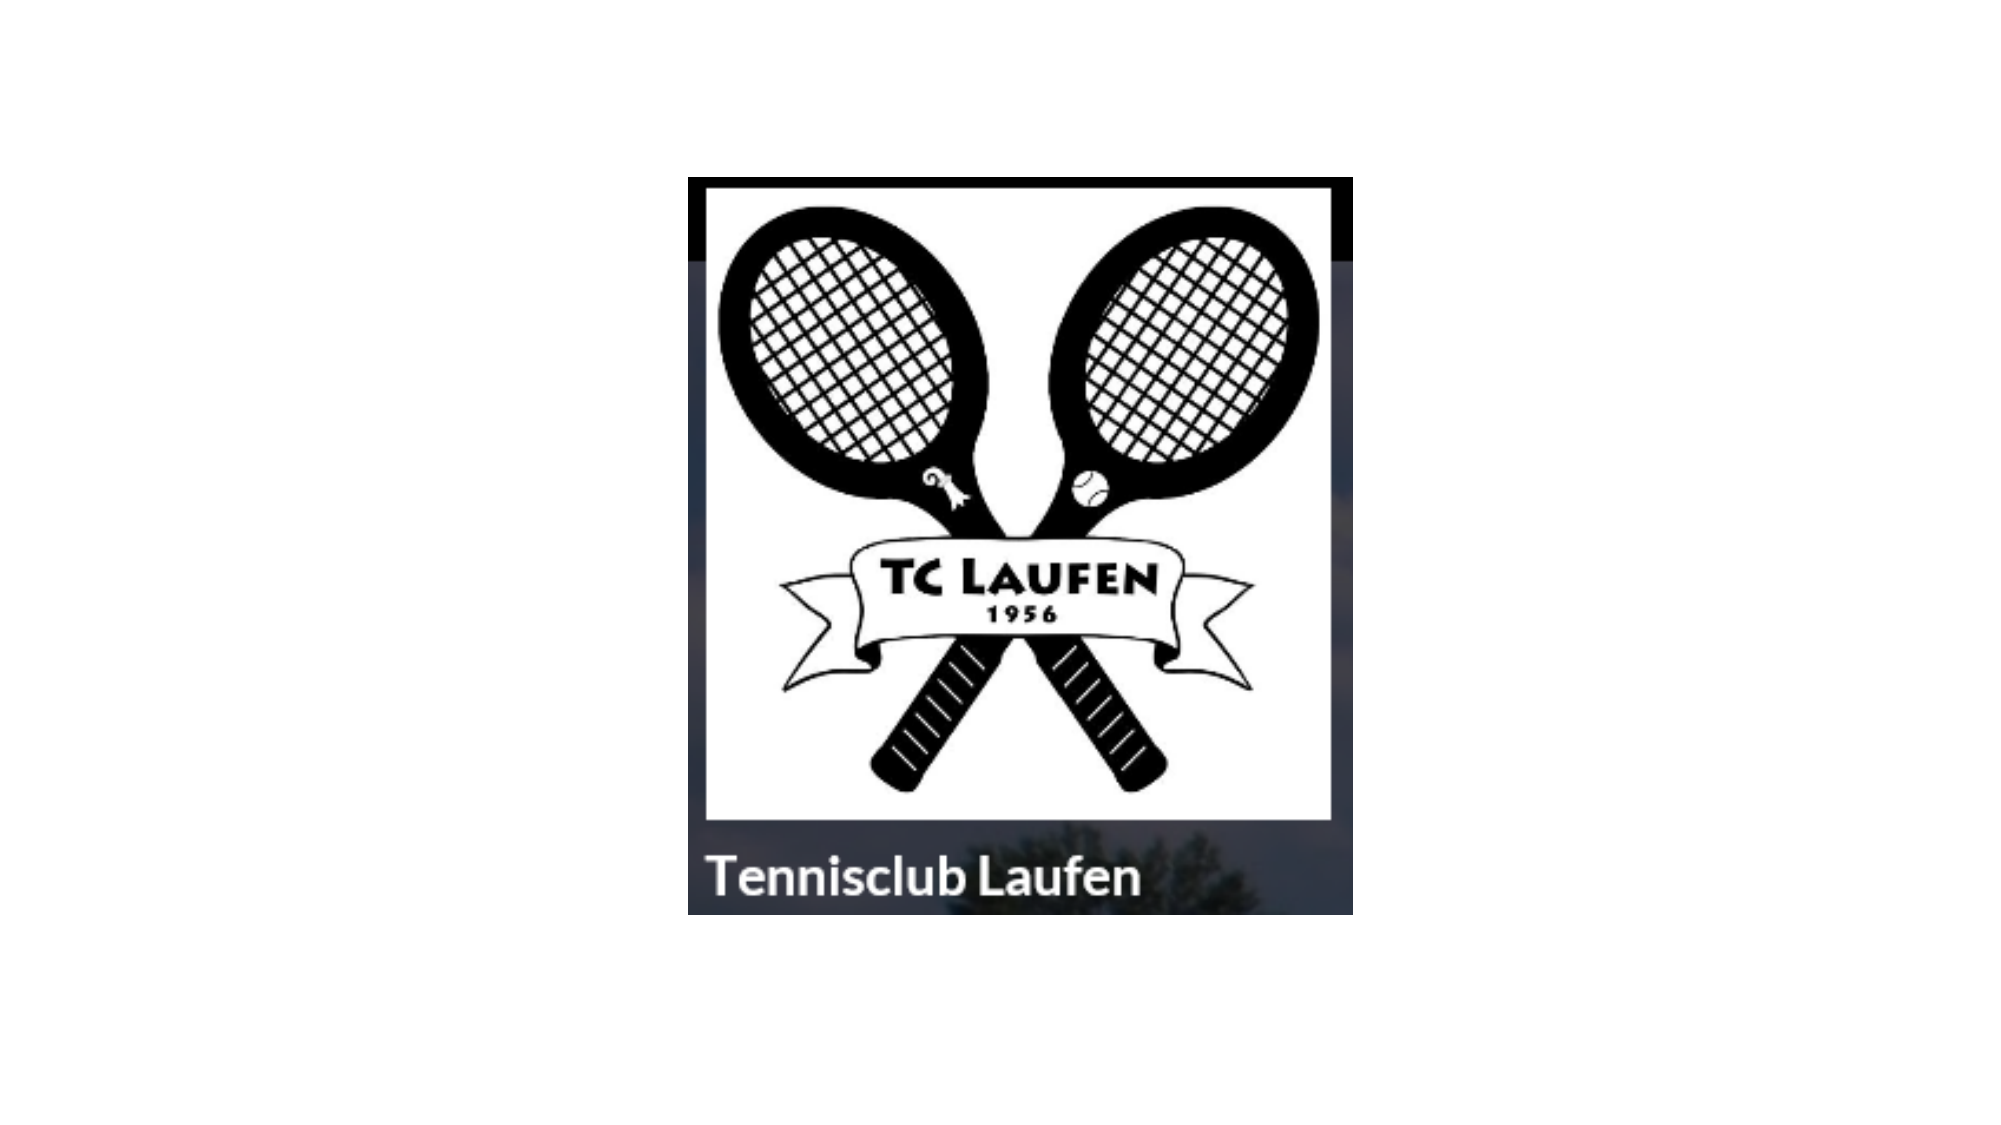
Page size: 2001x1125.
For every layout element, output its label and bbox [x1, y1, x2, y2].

picture [688, 177, 1353, 915]
